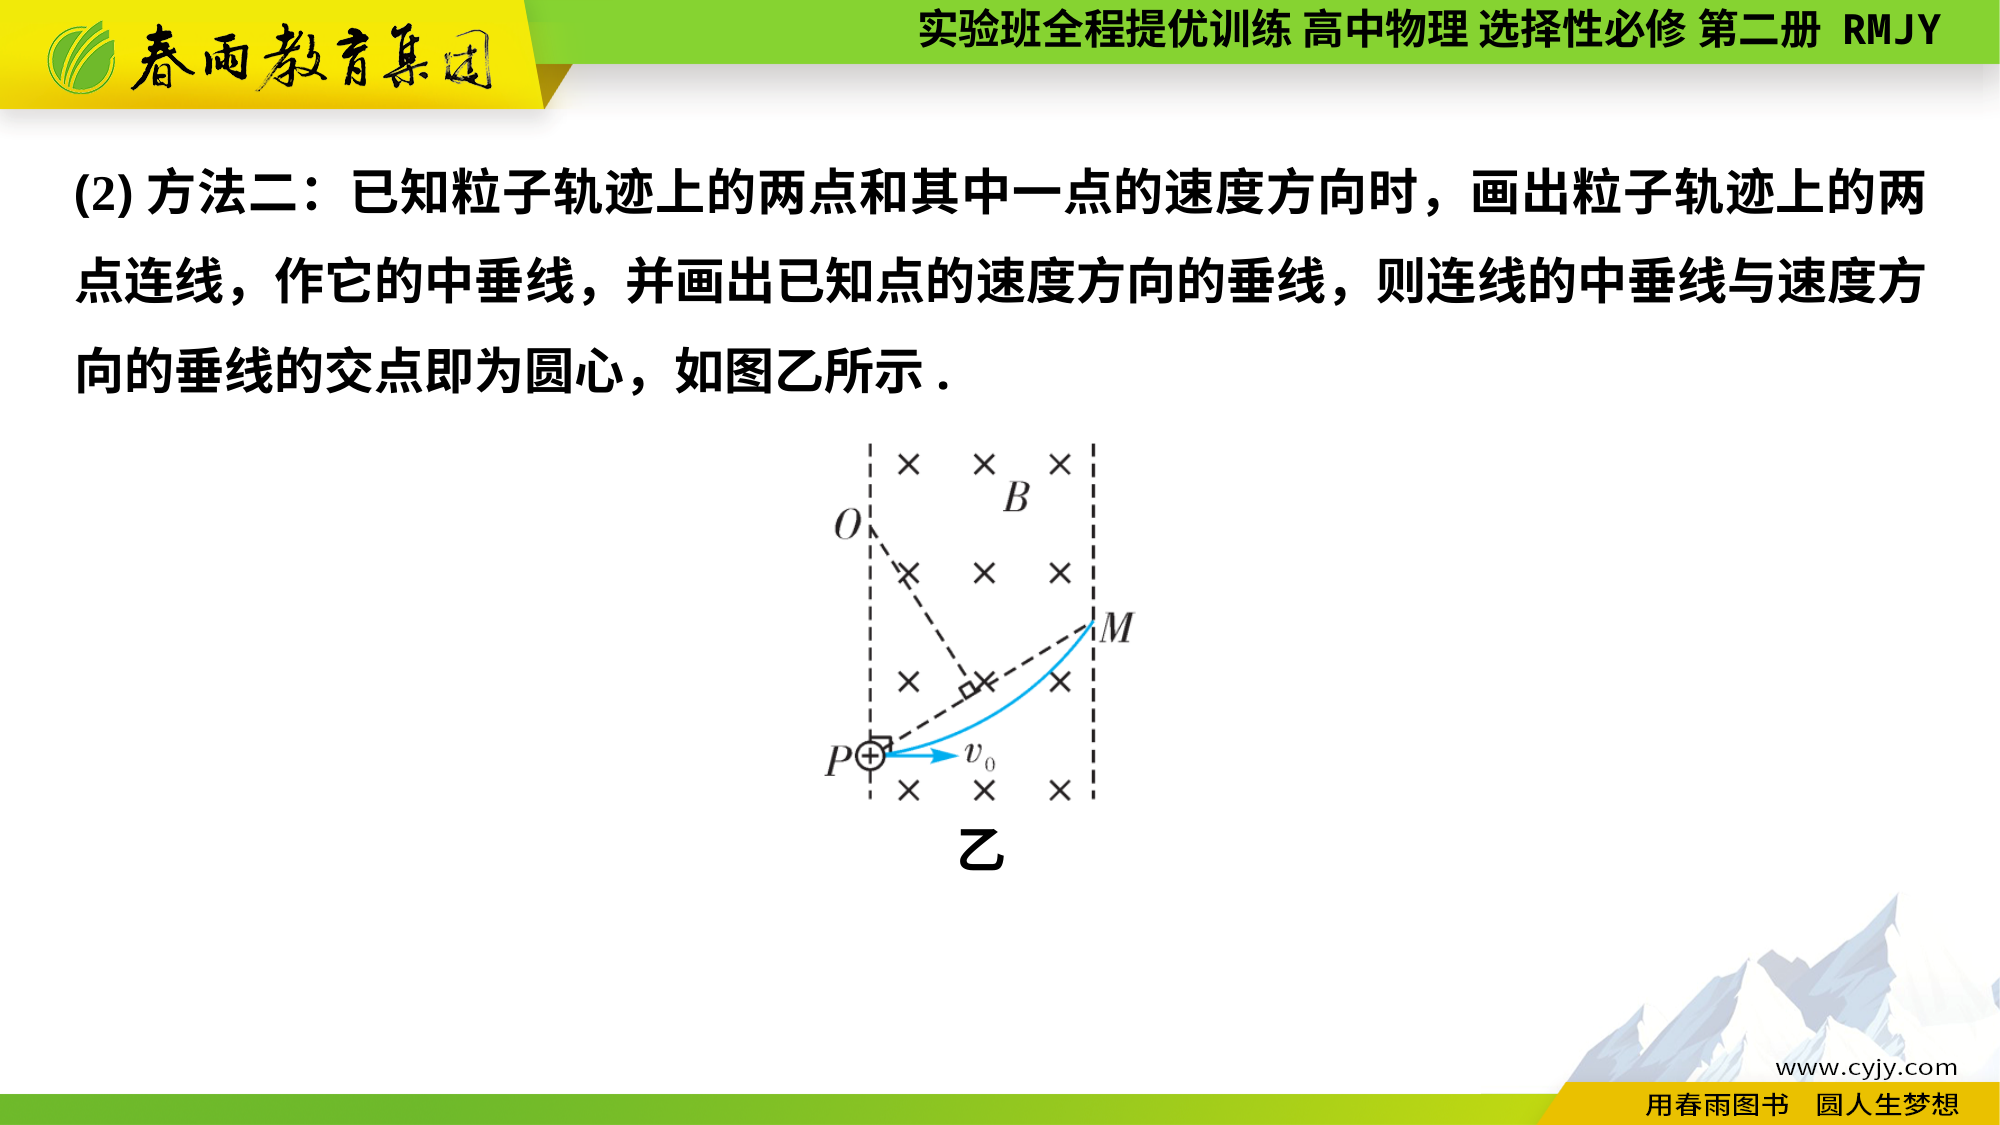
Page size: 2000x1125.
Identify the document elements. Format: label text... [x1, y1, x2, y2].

text_box 乙 [941, 820, 1022, 886]
picture [0, 0, 2000, 1125]
list (2)方法二：已知粒子轨迹上的两点和其中一点的速度方向时，画出粒子轨迹上的两点连线，作它的中垂线，并画出已知点的速度方向的垂线，则连线的中垂线与速度方向的垂线的交点即为圆心，如图乙所示. [59, 122, 1944, 396]
